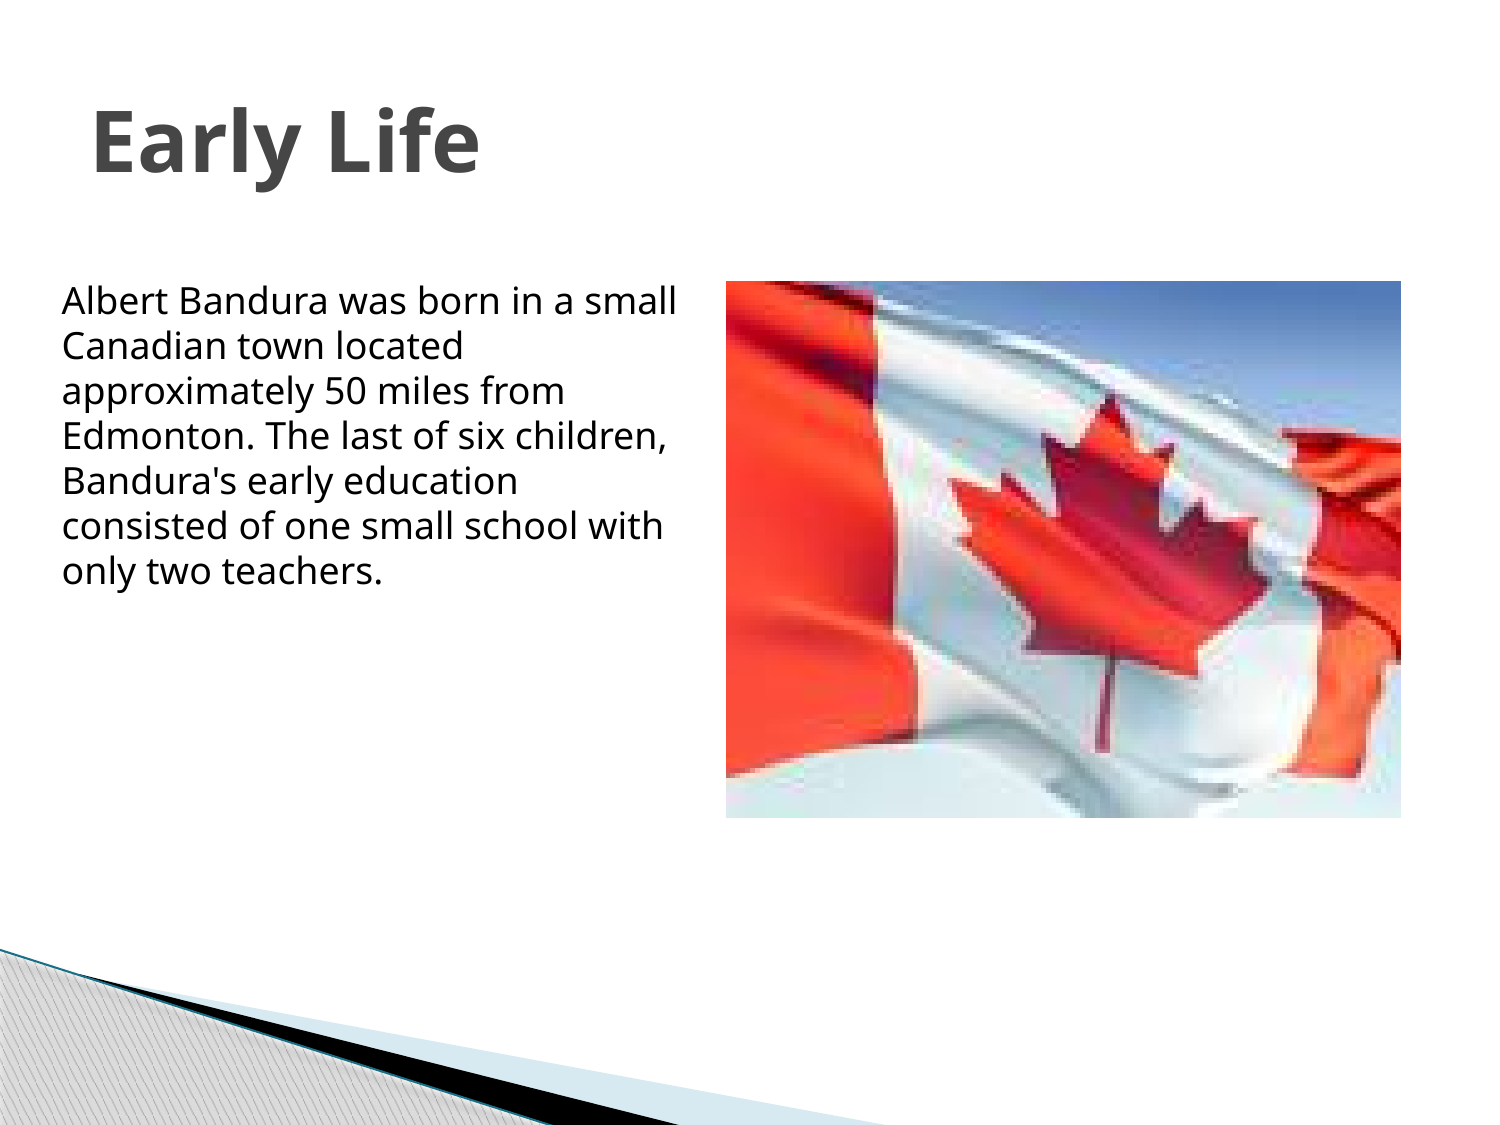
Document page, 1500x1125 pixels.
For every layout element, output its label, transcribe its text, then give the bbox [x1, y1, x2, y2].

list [726, 280, 1401, 818]
text_box Albert Bandura was born in a small Canadian town located approximately 50 miles from Edmonton. The last of six children, Bandura's early education consisted of one small school with only two teachers. [46, 269, 704, 600]
title Early Life [75, 45, 1425, 233]
